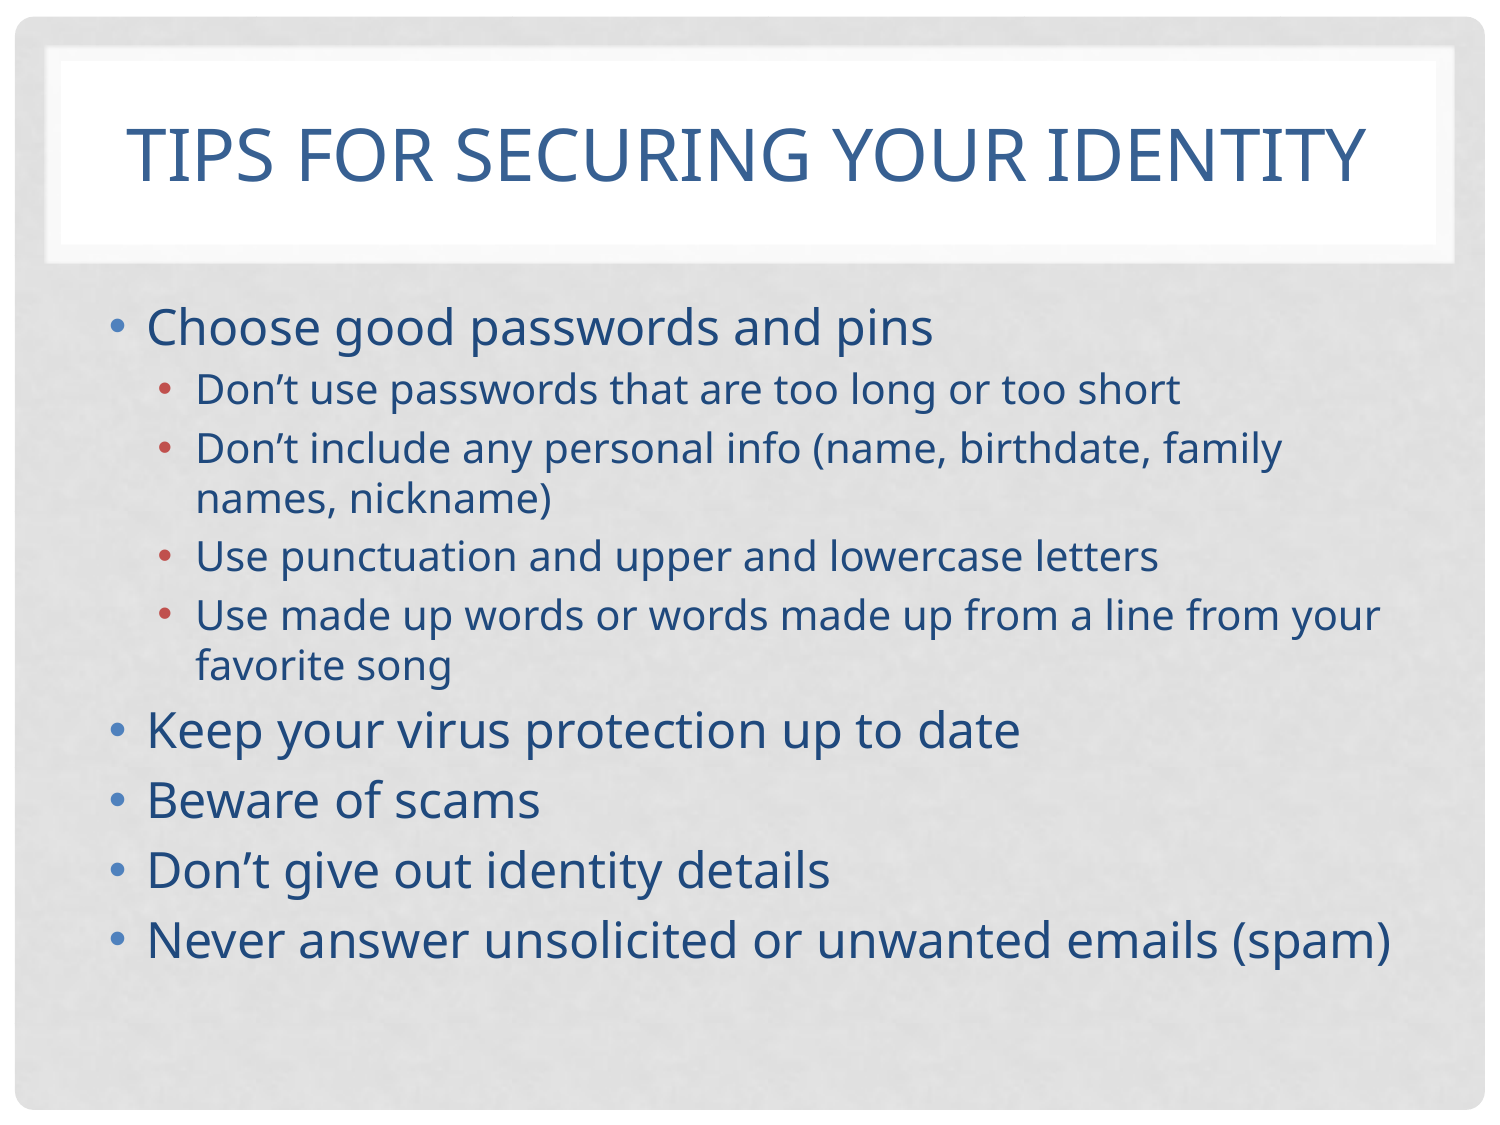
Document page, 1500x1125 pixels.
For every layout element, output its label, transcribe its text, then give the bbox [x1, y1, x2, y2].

list Choose good passwords and pins Don’t use passwords that are too long or too short Don’t include any personal info (name, birthdate, family names, nickname) Use punctuation and upper and lowercase letters Use made up words or words made up from a line from your favorite song Keep your virus protection up to date Beware of scams Don’t give out identity details Never answer unsolicited or unwanted emails (spam) [75, 287, 1425, 1005]
title Tips for Securing your Identity [69, 66, 1425, 238]
